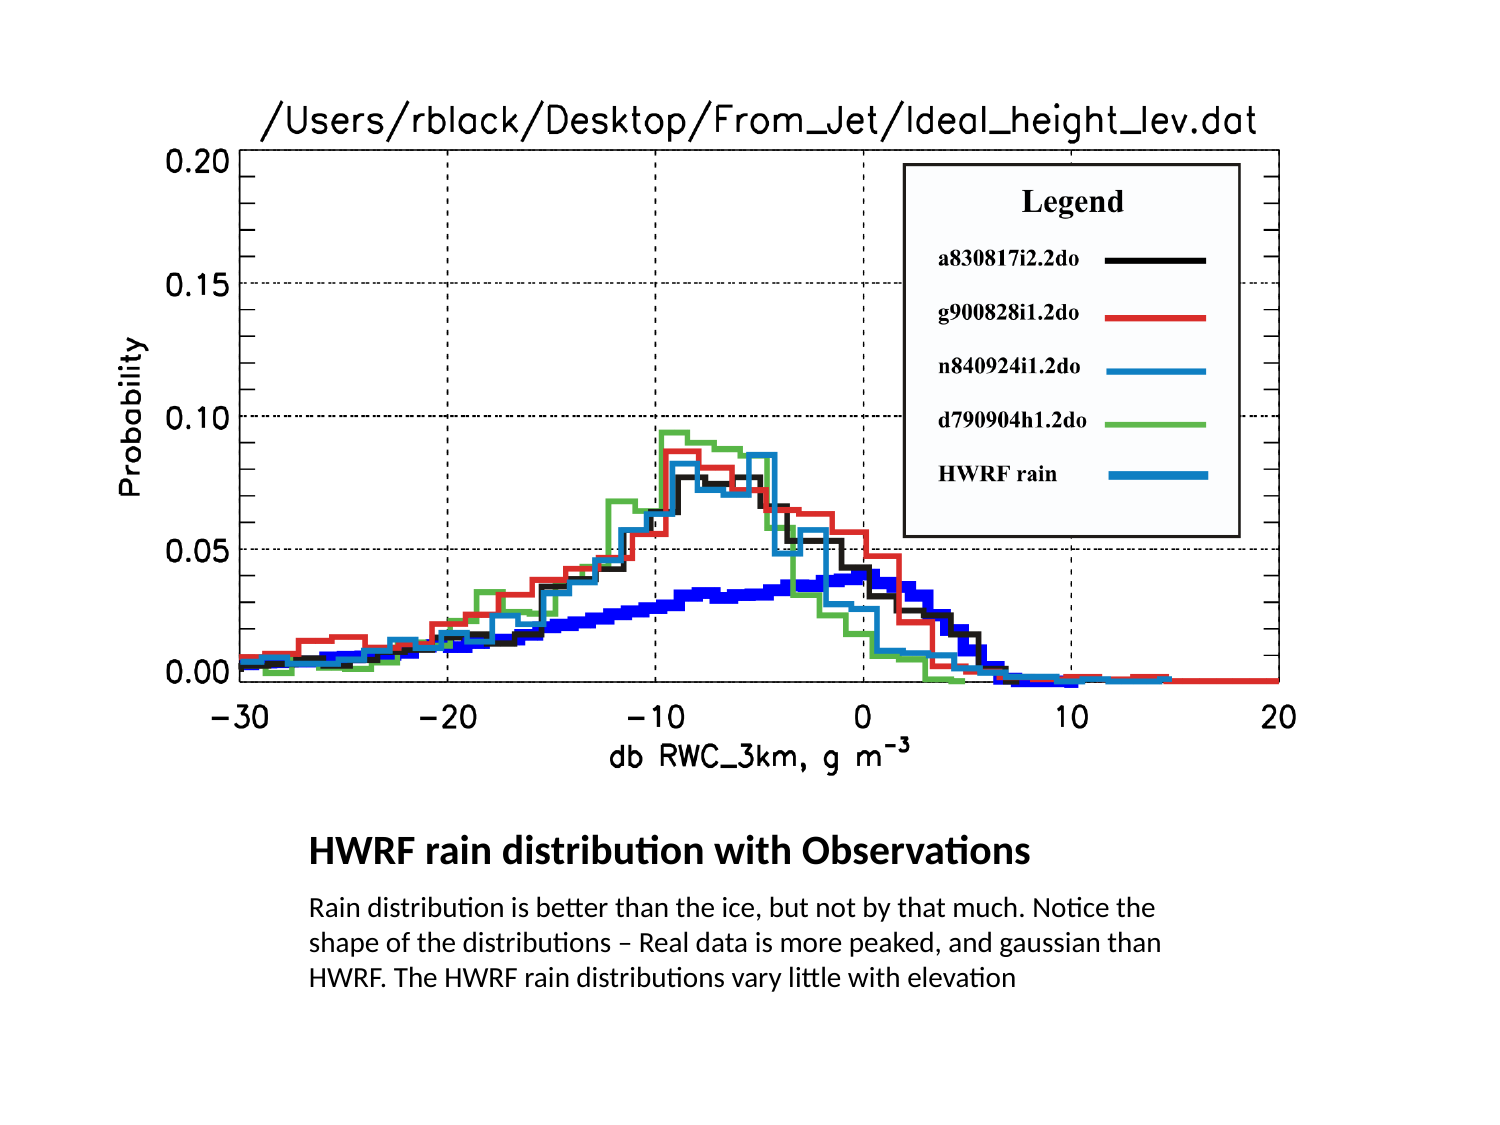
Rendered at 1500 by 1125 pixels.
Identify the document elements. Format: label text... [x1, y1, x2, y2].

list Rain distribution is better than the ice, but not by that much. Notice the shape of the distributions – Real data is more peaked, and gaussian than HWRF. The HWRF rain distributions vary little with elevation [294, 880, 1194, 1013]
picture [105, 100, 1354, 776]
title HWRF rain distribution with Observations [294, 787, 1194, 880]
